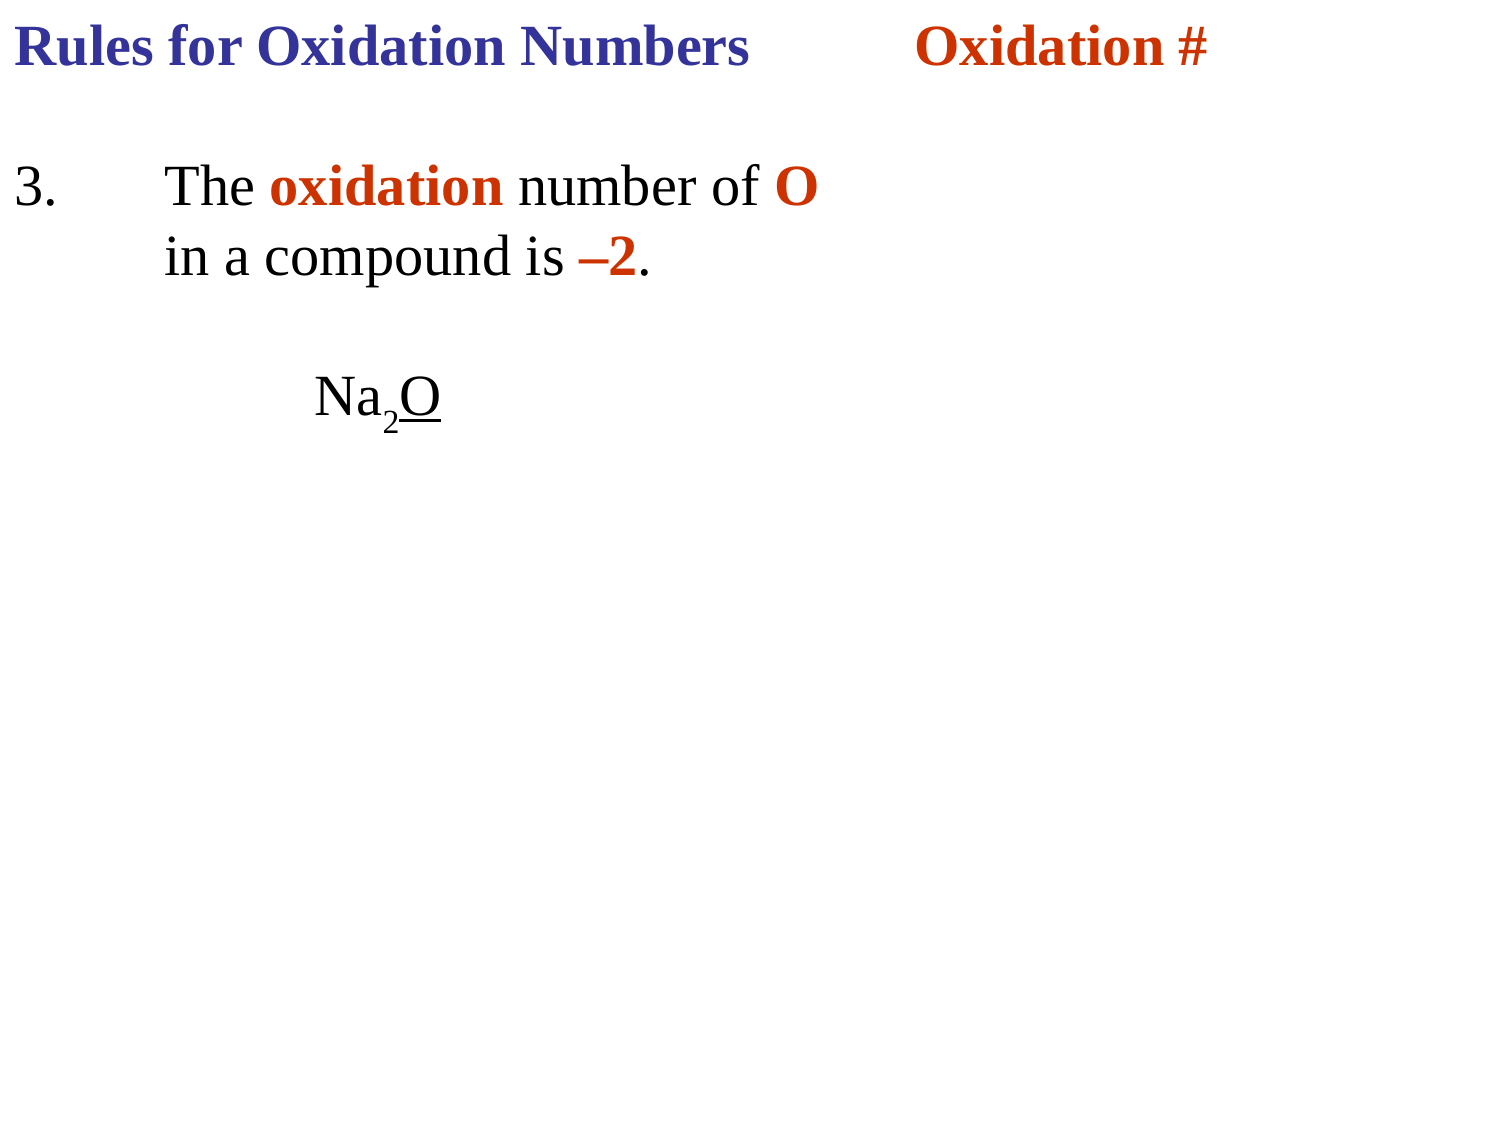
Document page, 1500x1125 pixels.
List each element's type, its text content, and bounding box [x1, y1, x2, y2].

text_box Rules for Oxidation Numbers Oxidation # 3. The oxidation number of O in a compound is –2. Na2O [0, 0, 1500, 518]
